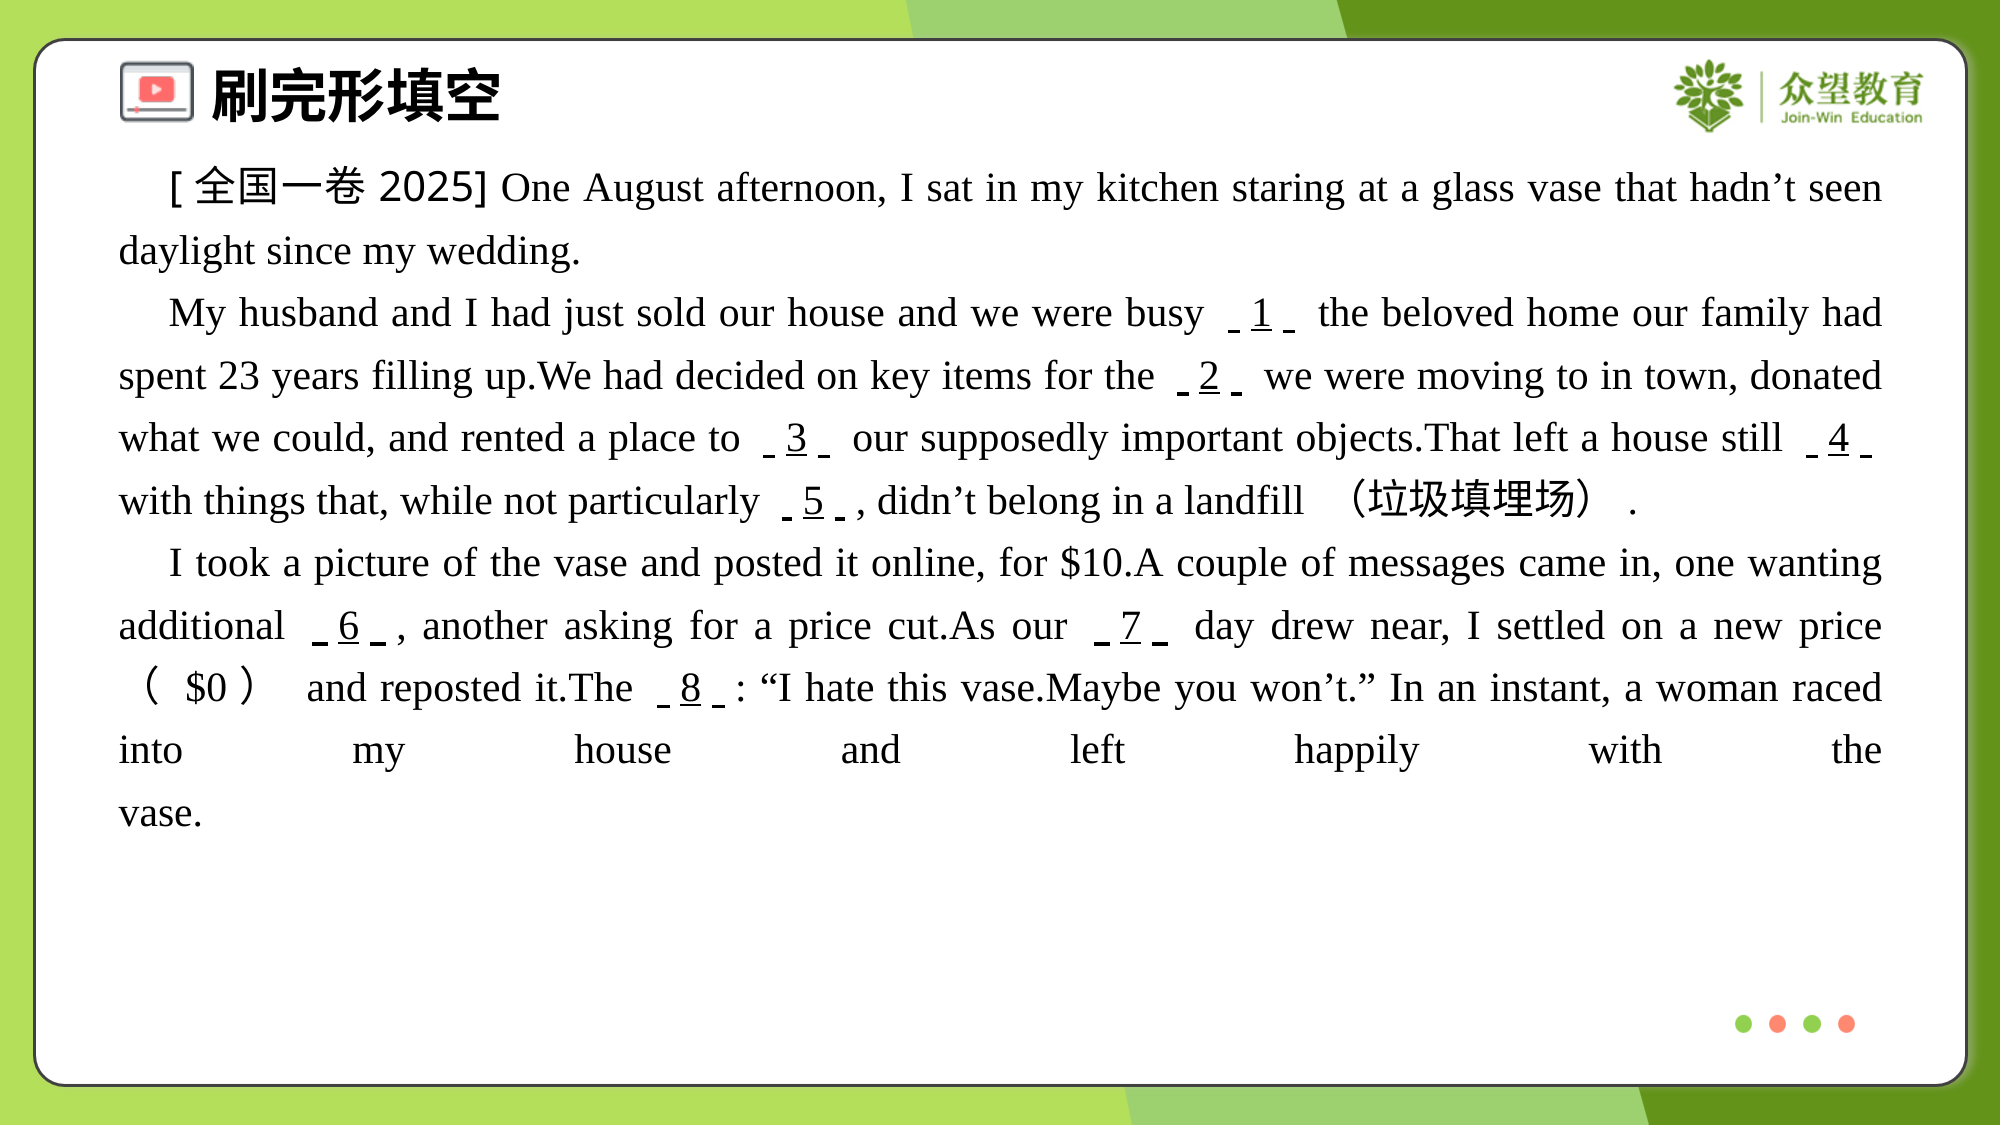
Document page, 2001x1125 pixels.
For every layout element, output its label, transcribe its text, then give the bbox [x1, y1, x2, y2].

picture [0, 0, 2000, 1125]
text_box [全国一卷2025] One August afternoon, I sat in my kitchen staring at a glass vase that hadn’t seen daylight since my wedding. My husband and I had just sold our house and we were busy . .1. . the beloved home our family had spent 23 years filling up.We had decided on key items for the . .2. . we were moving to in town, donated what we could, and rented a place to . .3. . our supposedly important objects.That left a house still . .4. . with things that, while not particularly . .5. ., didn’t belong in a landfill （垃圾填埋场）. I took a picture of the vase and posted it online, for $10.A couple of messages came in, one wanting additional . .6. ., another asking for a price cut.As our . .7. . day drew near, I settled on a new price （ $0） and reposted it.The . .8. .: “I hate this vase.Maybe you won’t.” In an instant, a woman raced into my house and left happily with the vase.#3 [118, 147, 1883, 829]
